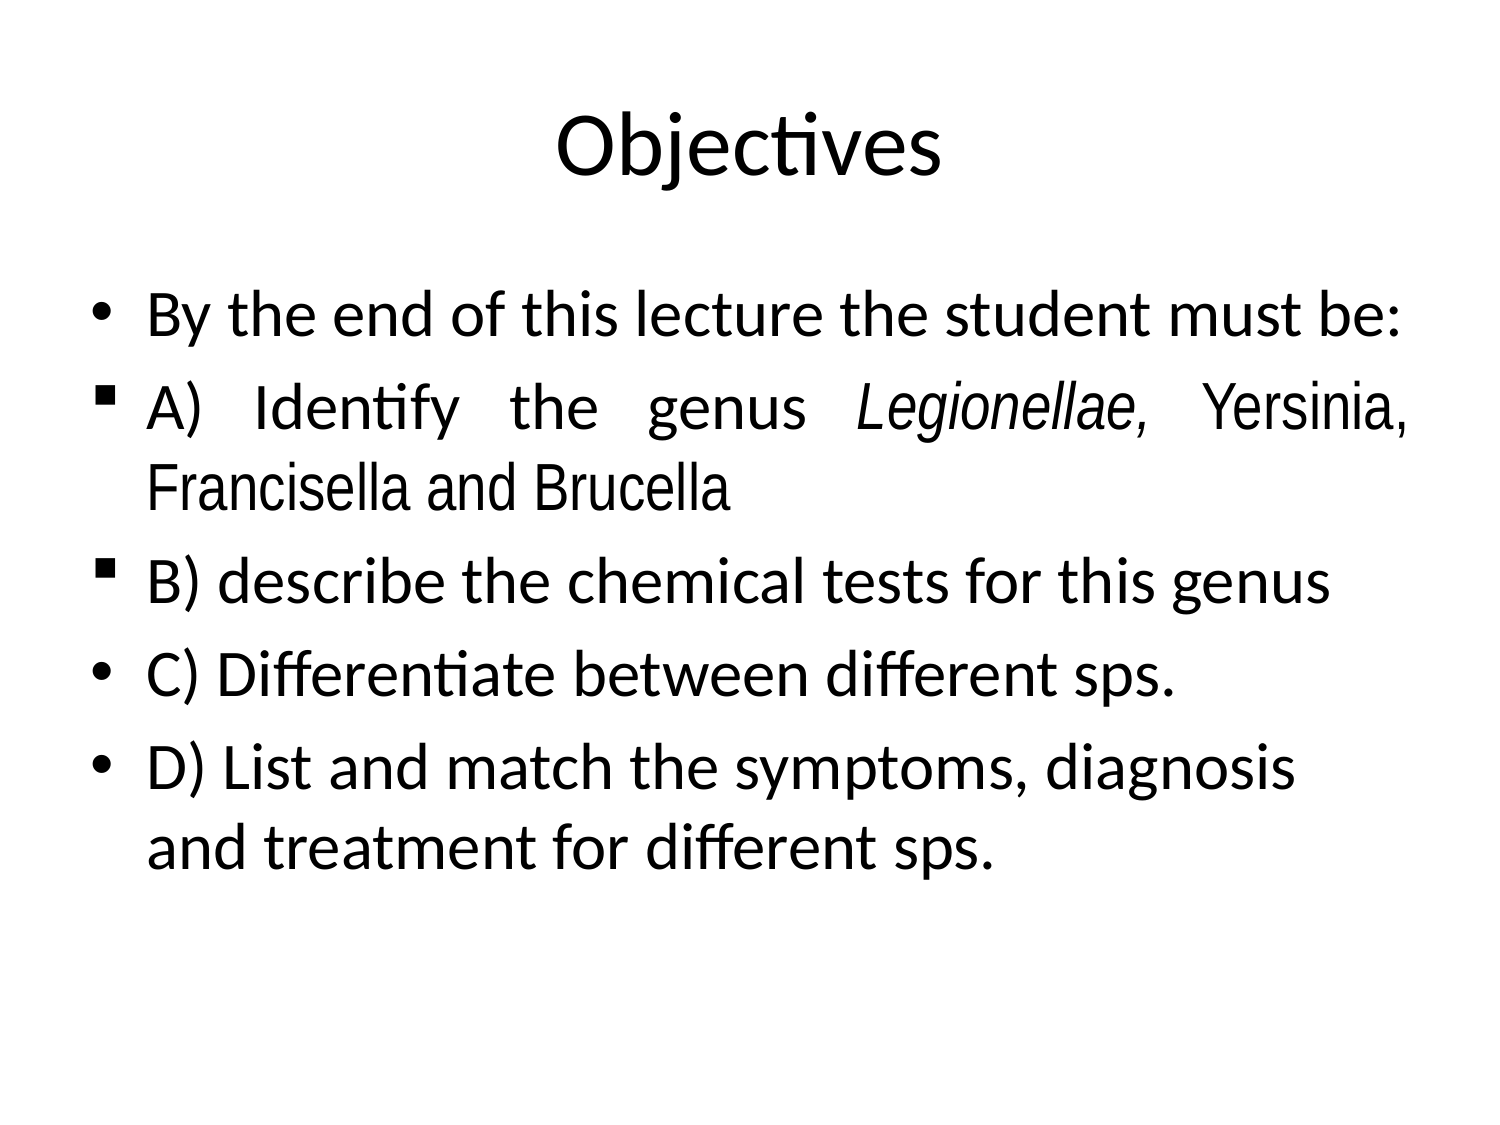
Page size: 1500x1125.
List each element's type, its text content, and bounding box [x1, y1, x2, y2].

list By the end of this lecture the student must be: A) Identify the genus Legionellae, Yersinia, Francisella and Brucella B) describe the chemical tests for this genus C) Differentiate between different sps. D) List and match the symptoms, diagnosis and treatment for different sps. [75, 262, 1425, 1005]
title Objectives [75, 45, 1425, 233]
